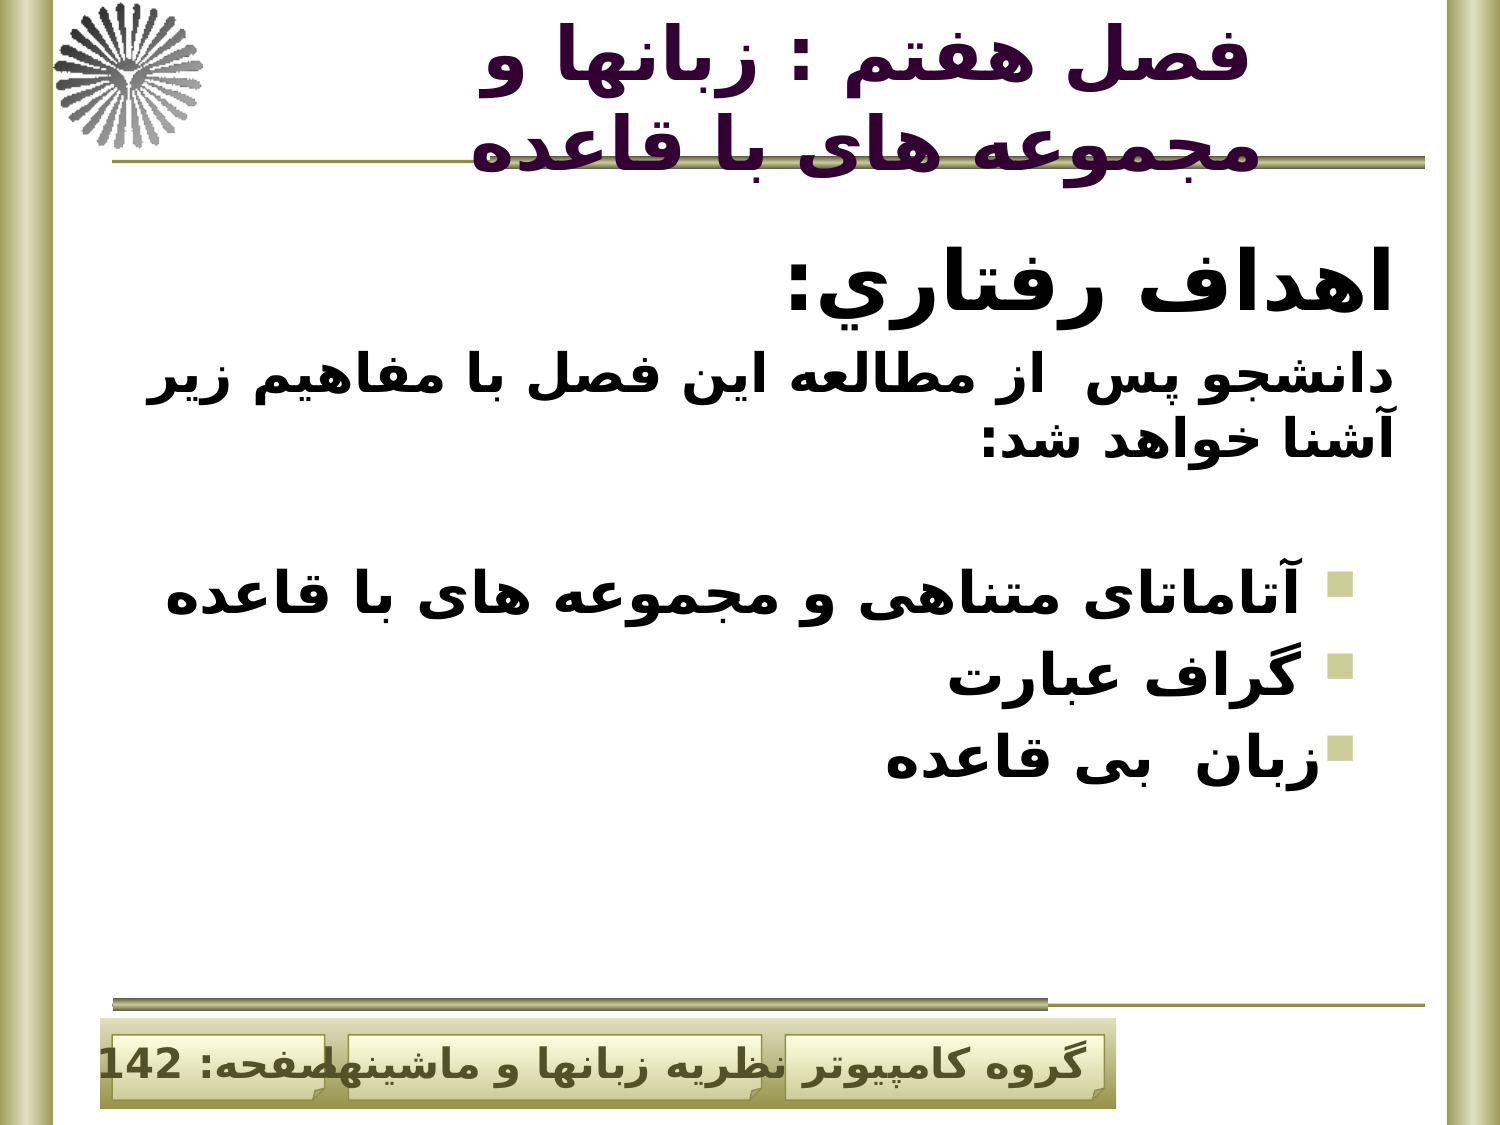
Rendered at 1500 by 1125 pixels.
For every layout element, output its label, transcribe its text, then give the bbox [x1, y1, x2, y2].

text_box اهداف رفتاري: دانشجو پس از مطالعه اين فصل با مفاهيم زير آشنا خواهد شد: آتاماتای متناهی و مجموعه های با قاعده گراف عبارت زبان بی قاعده [88, 219, 1412, 917]
text_box فصل هفتم : زبانها و مجموعه های با قاعده [312, 30, 1424, 161]
